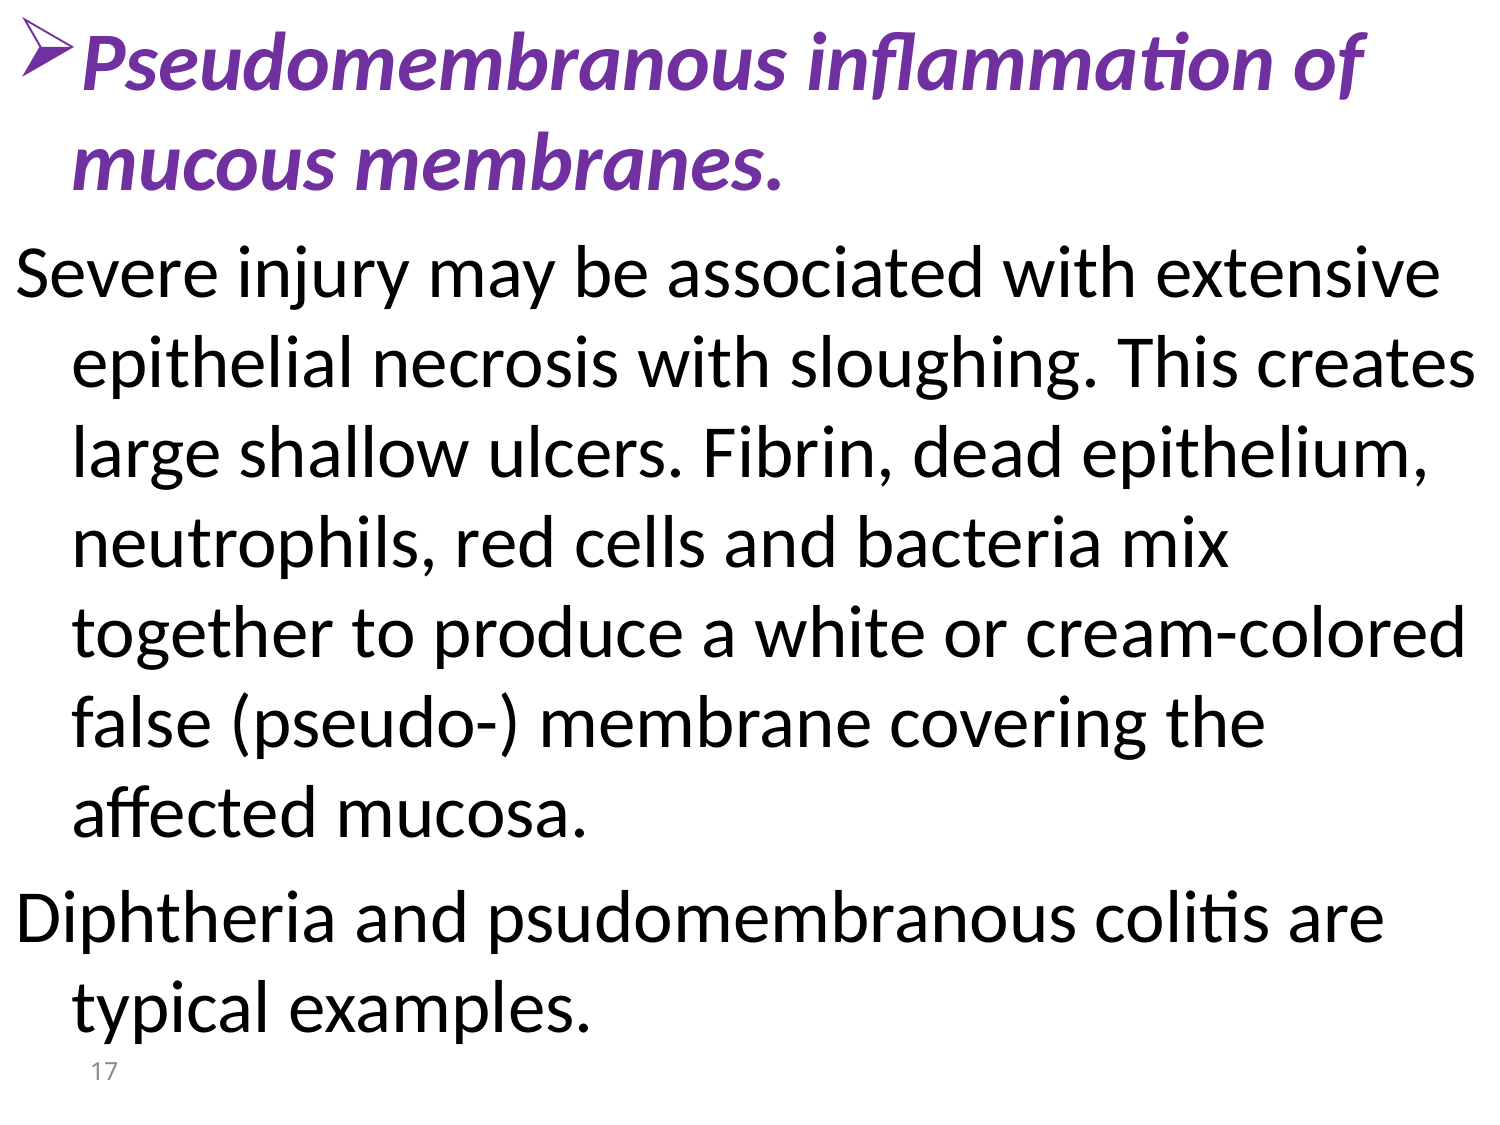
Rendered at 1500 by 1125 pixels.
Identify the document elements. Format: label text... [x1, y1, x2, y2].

slide_number 17 [75, 1042, 425, 1103]
list Pseudomembranous inflammation of mucous membranes. Severe injury may be associated with extensive epithelial necrosis with sloughing. This creates large shallow ulcers. Fibrin, dead epithelium, neutrophils, red cells and bacteria mix together to produce a white or cream-colored false (pseudo-) membrane covering the affected mucosa. Diphtheria and psudomembranous colitis are typical examples. [0, 0, 1500, 1125]
